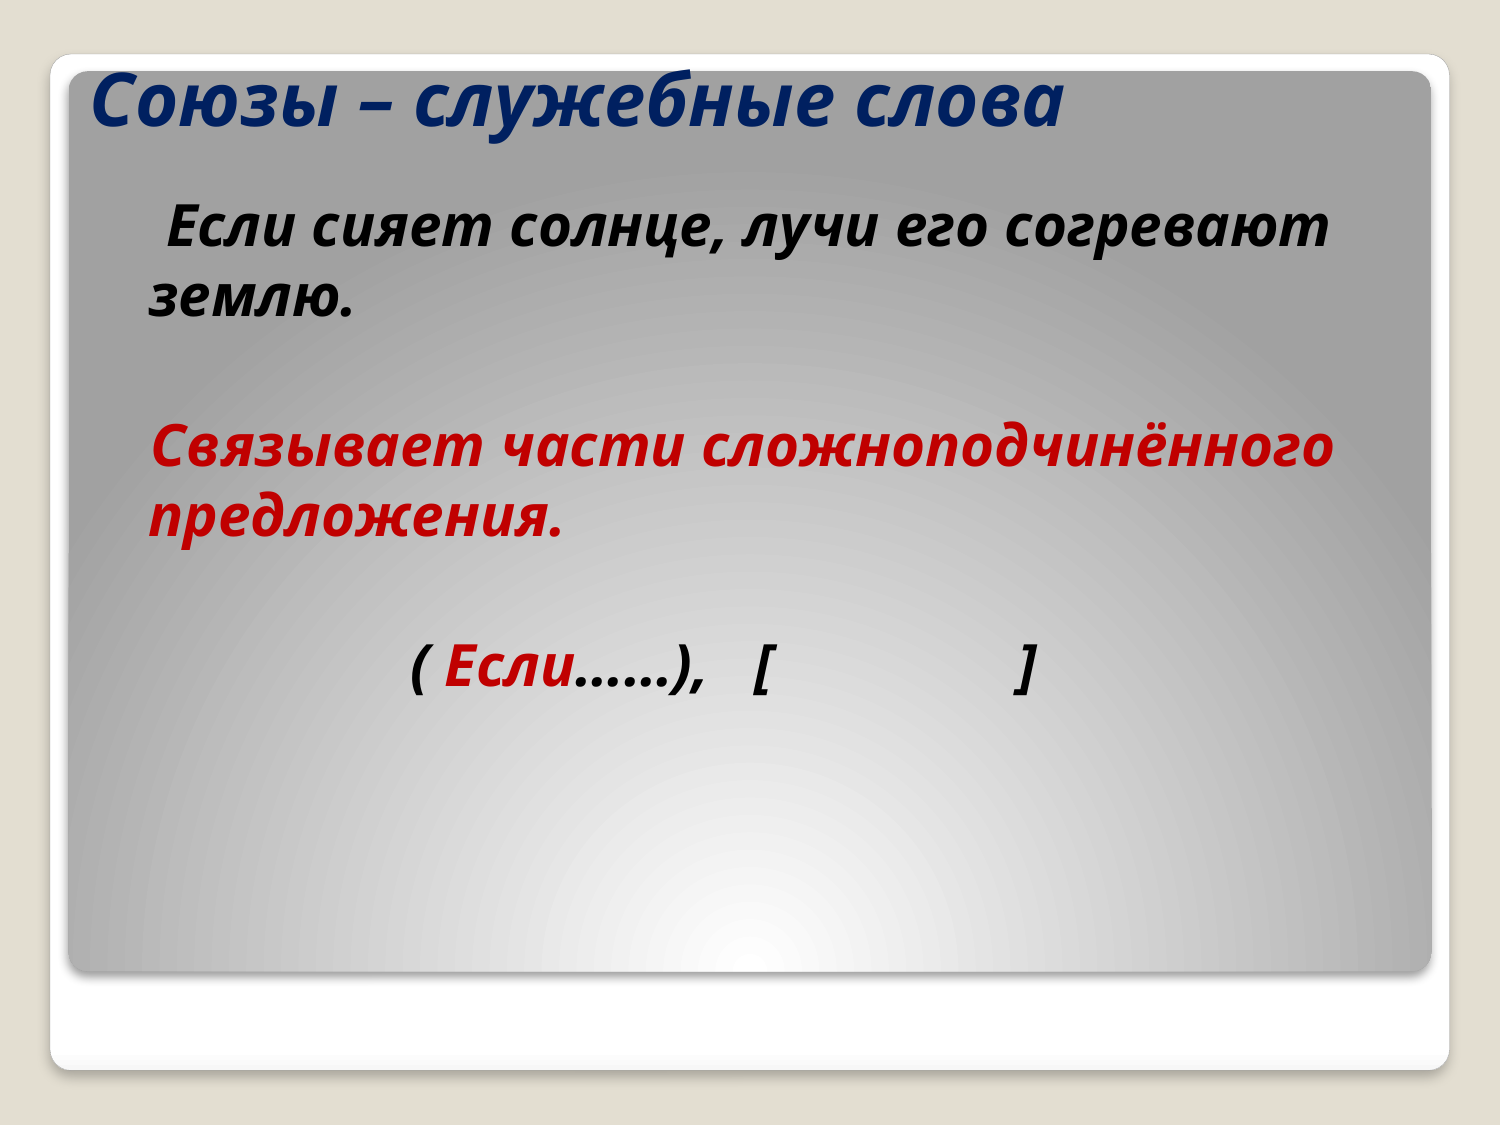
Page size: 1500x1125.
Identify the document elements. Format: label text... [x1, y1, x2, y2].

title Союзы – служебные слова [75, 45, 1425, 149]
list Если сияет солнце, лучи его согревают землю. Связывает части сложноподчинённого предложения. ( Если……), [ ] [75, 172, 1425, 1005]
